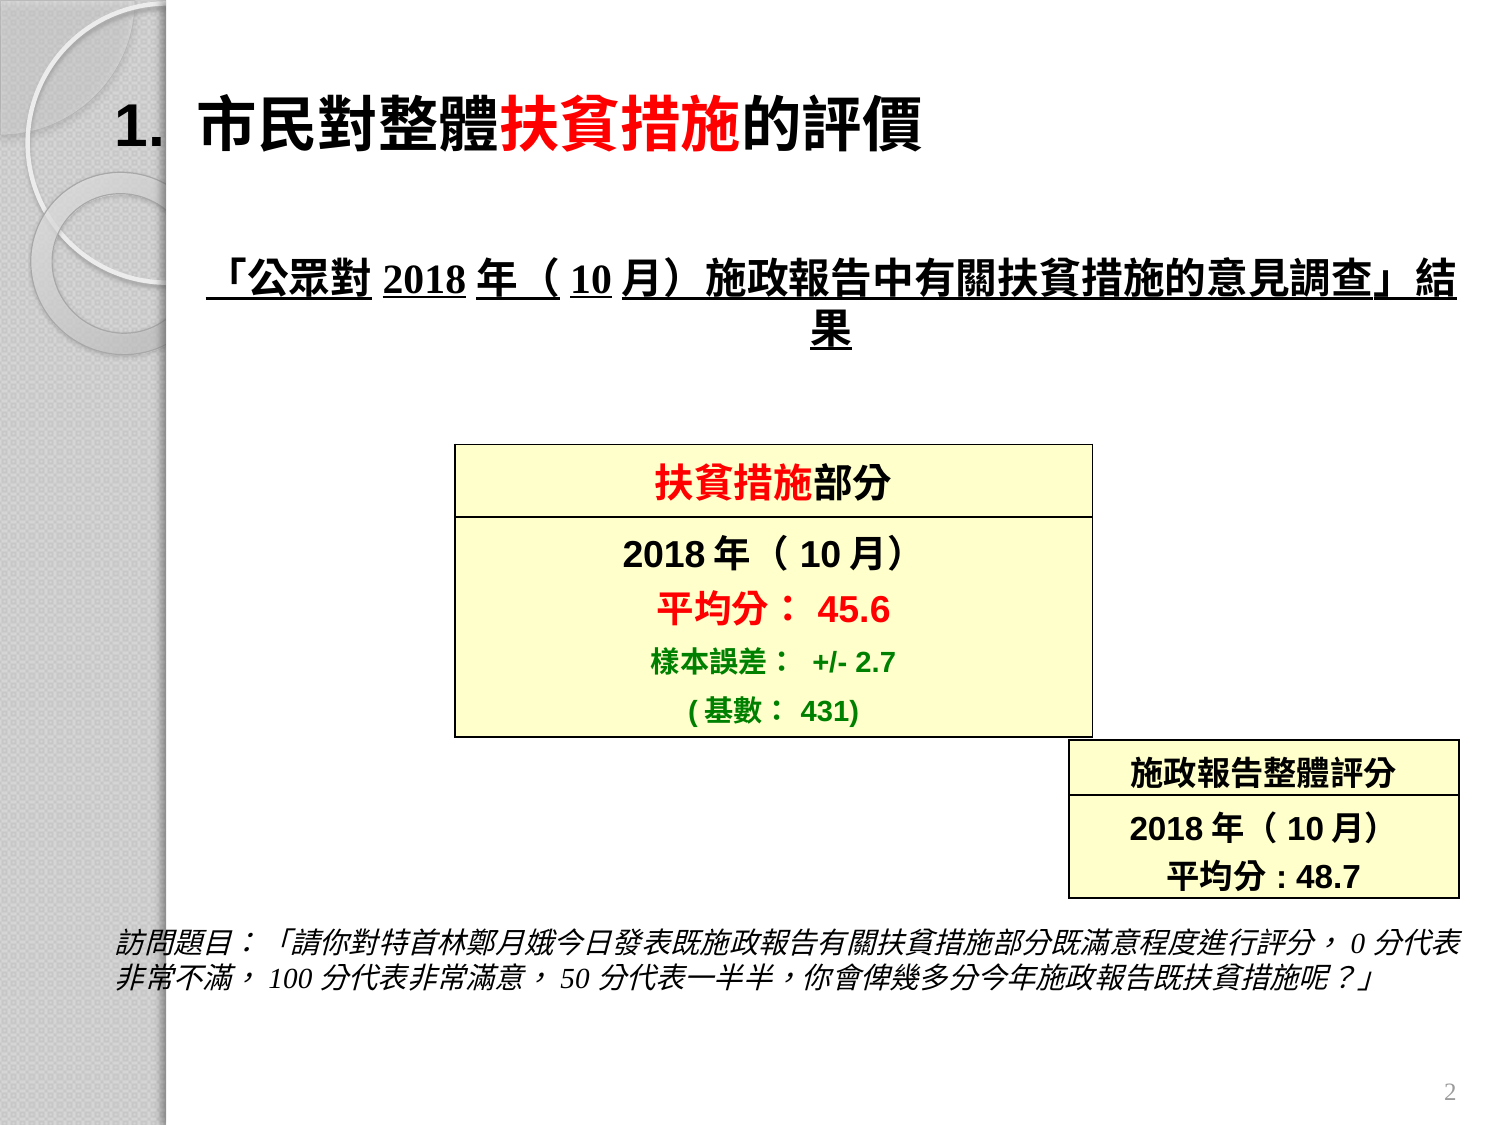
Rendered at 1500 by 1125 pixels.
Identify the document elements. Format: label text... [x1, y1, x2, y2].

table_header 扶貧措施部分 [456, 445, 1092, 516]
table_cell 2018年（10月） 平均分：45.6 樣本誤差： +/- 2.7 (基數：431) [456, 518, 1092, 736]
text_box 訪問題目：「請你對特首林鄭月娥今日發表既施政報告有關扶貧措施部分既滿意程度進行評分，0分代表非常不滿，100分代表非常滿意，50分代表一半半，你會俾幾多分今年施政報告既扶貧措施呢？」 [100, 916, 1500, 1037]
title 「公眾對2018年（10月）施政報告中有關扶貧措施的意見調查」結果 [171, 208, 1492, 396]
slide_number 2 [1413, 1037, 1488, 1113]
text_box 1. 市民對整體扶貧措施的評價 [100, 78, 1093, 166]
table_header 施政報告整體評分 [1070, 741, 1458, 794]
table_cell 2018年（10月） 平均分: 48.7 [1070, 796, 1458, 897]
